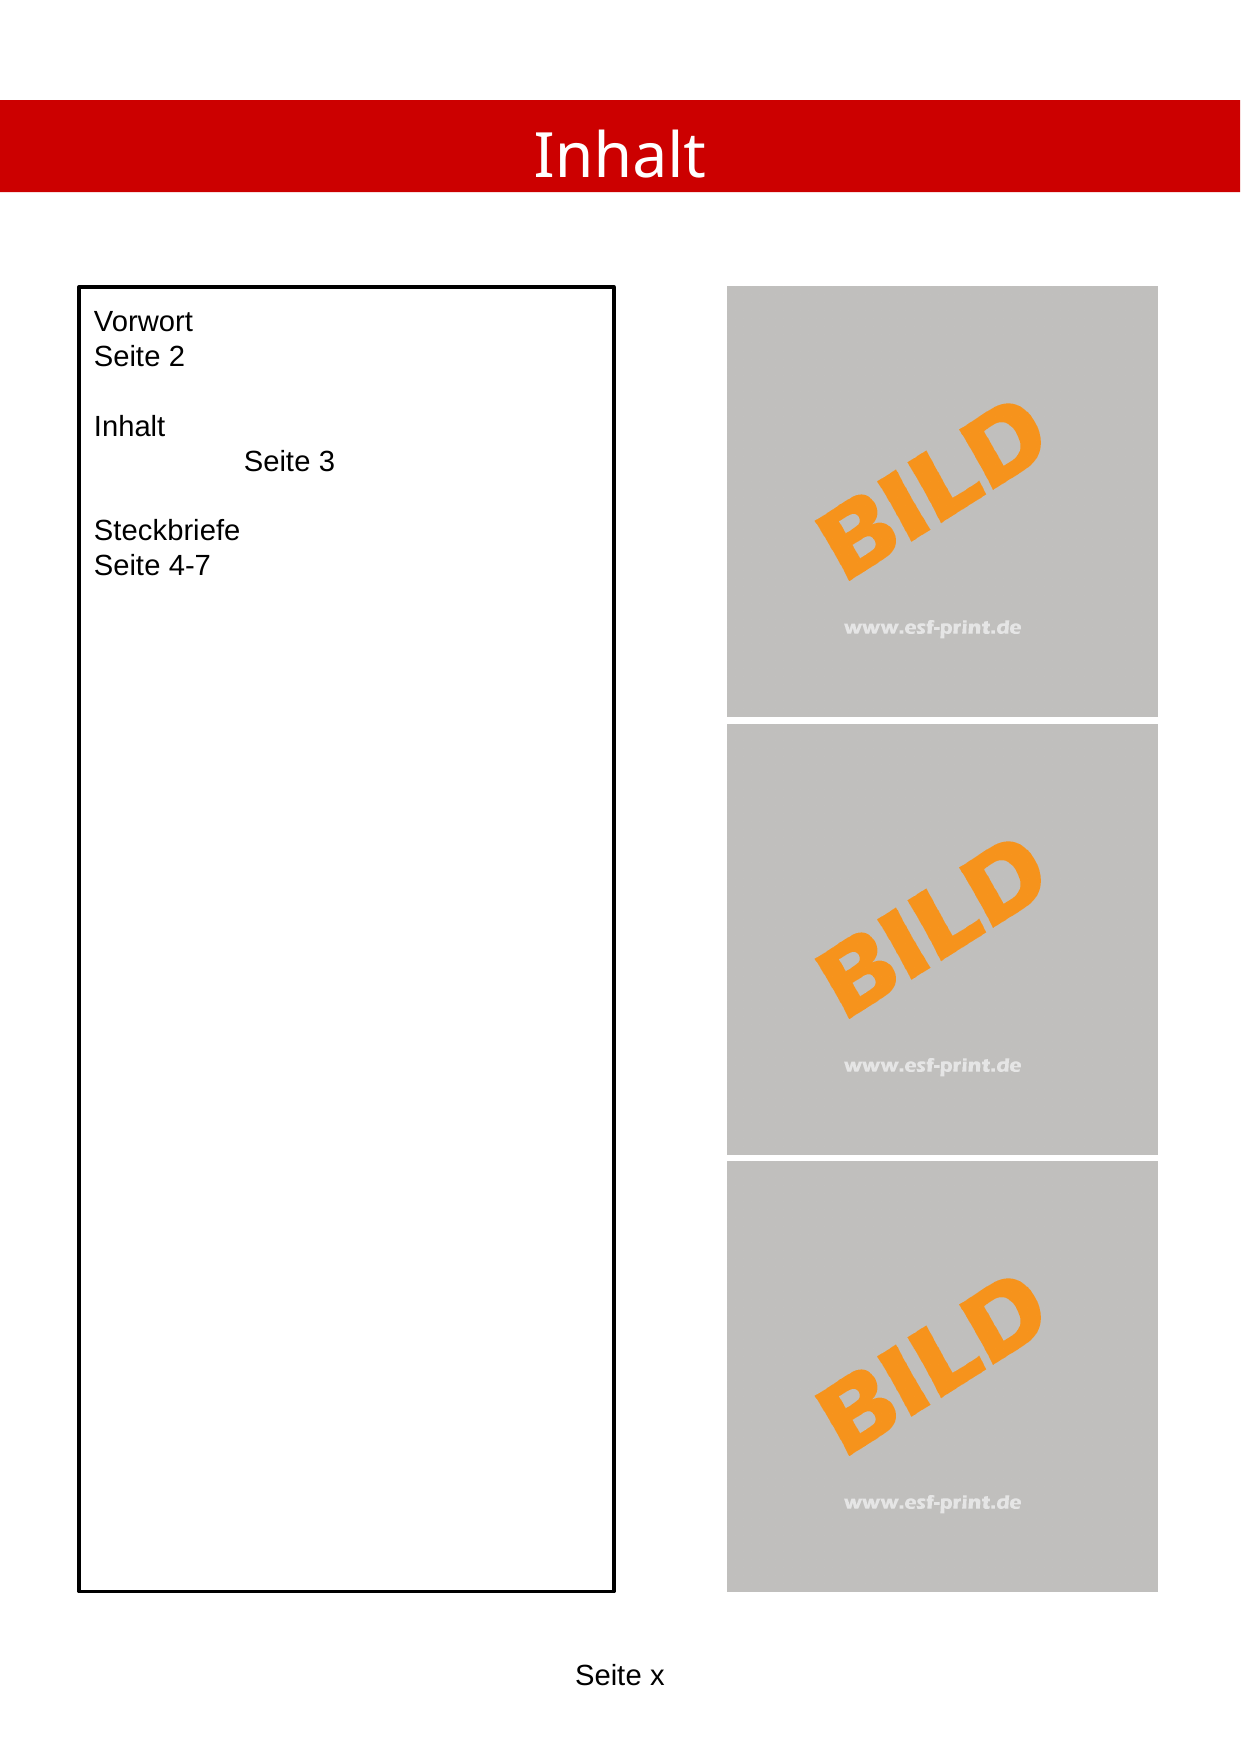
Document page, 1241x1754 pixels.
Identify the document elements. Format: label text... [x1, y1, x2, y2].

picture [727, 724, 1159, 1155]
text_box Inhalt [153, 100, 1087, 193]
text_box [1087, 100, 1241, 193]
picture [727, 286, 1159, 718]
text_box [0, 100, 153, 193]
picture [727, 1161, 1159, 1592]
text_box Vorwort Seite 2 Inhalt Seite 3 Steckbriefe Seite 4-7 [78, 286, 615, 1592]
text_box Seite x [512, 1633, 728, 1715]
